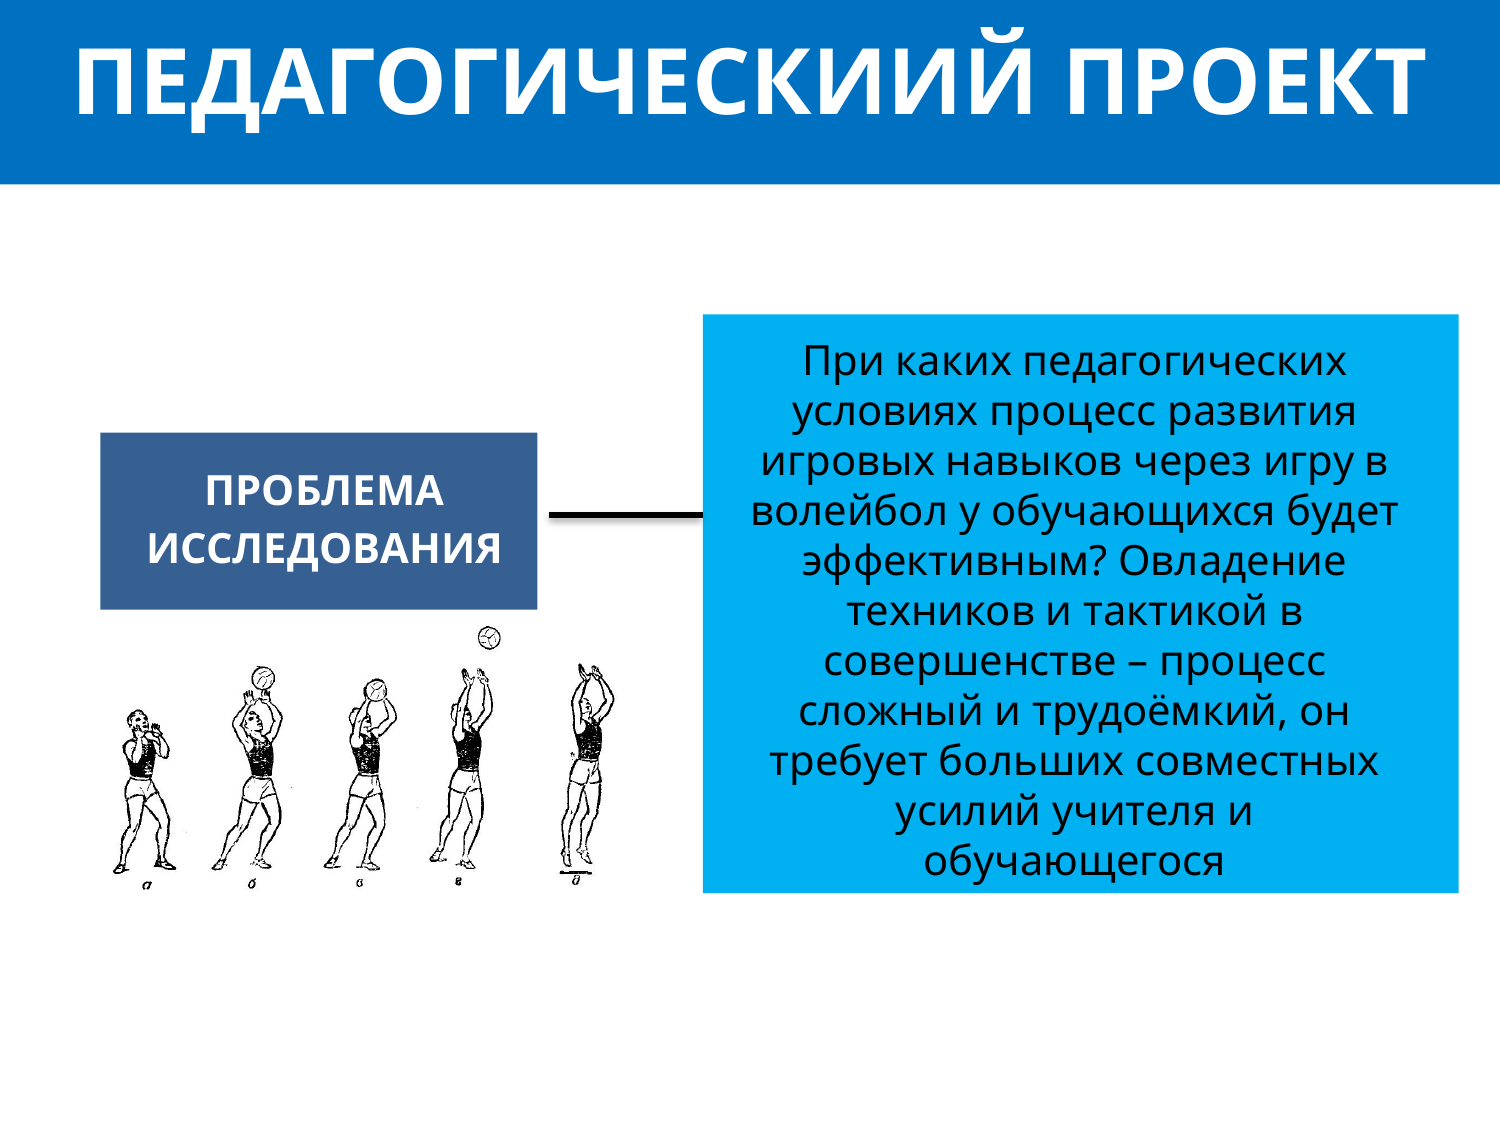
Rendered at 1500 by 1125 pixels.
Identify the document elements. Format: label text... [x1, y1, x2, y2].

text_box [98, 551, 539, 612]
text_box [0, 172, 1500, 186]
text_box [701, 312, 1461, 895]
picture [111, 621, 656, 893]
list ПРОБЛЕМА ИССЛЕДОВАНИЯ [76, 456, 573, 551]
text_box [98, 430, 539, 456]
text_box При каких педагогических условиях процесс развития игровых навыков через игру в волейбол у обучающихся будет эффективным? Овладение техников и тактикой в совершенстве – процесс сложный и трудоёмкий, он требует больших совместных усилий учителя и обучающегося [726, 326, 1424, 846]
title ПЕДАГОГИЧЕСКИИЙ ПРОЕКТ [0, 0, 1500, 172]
